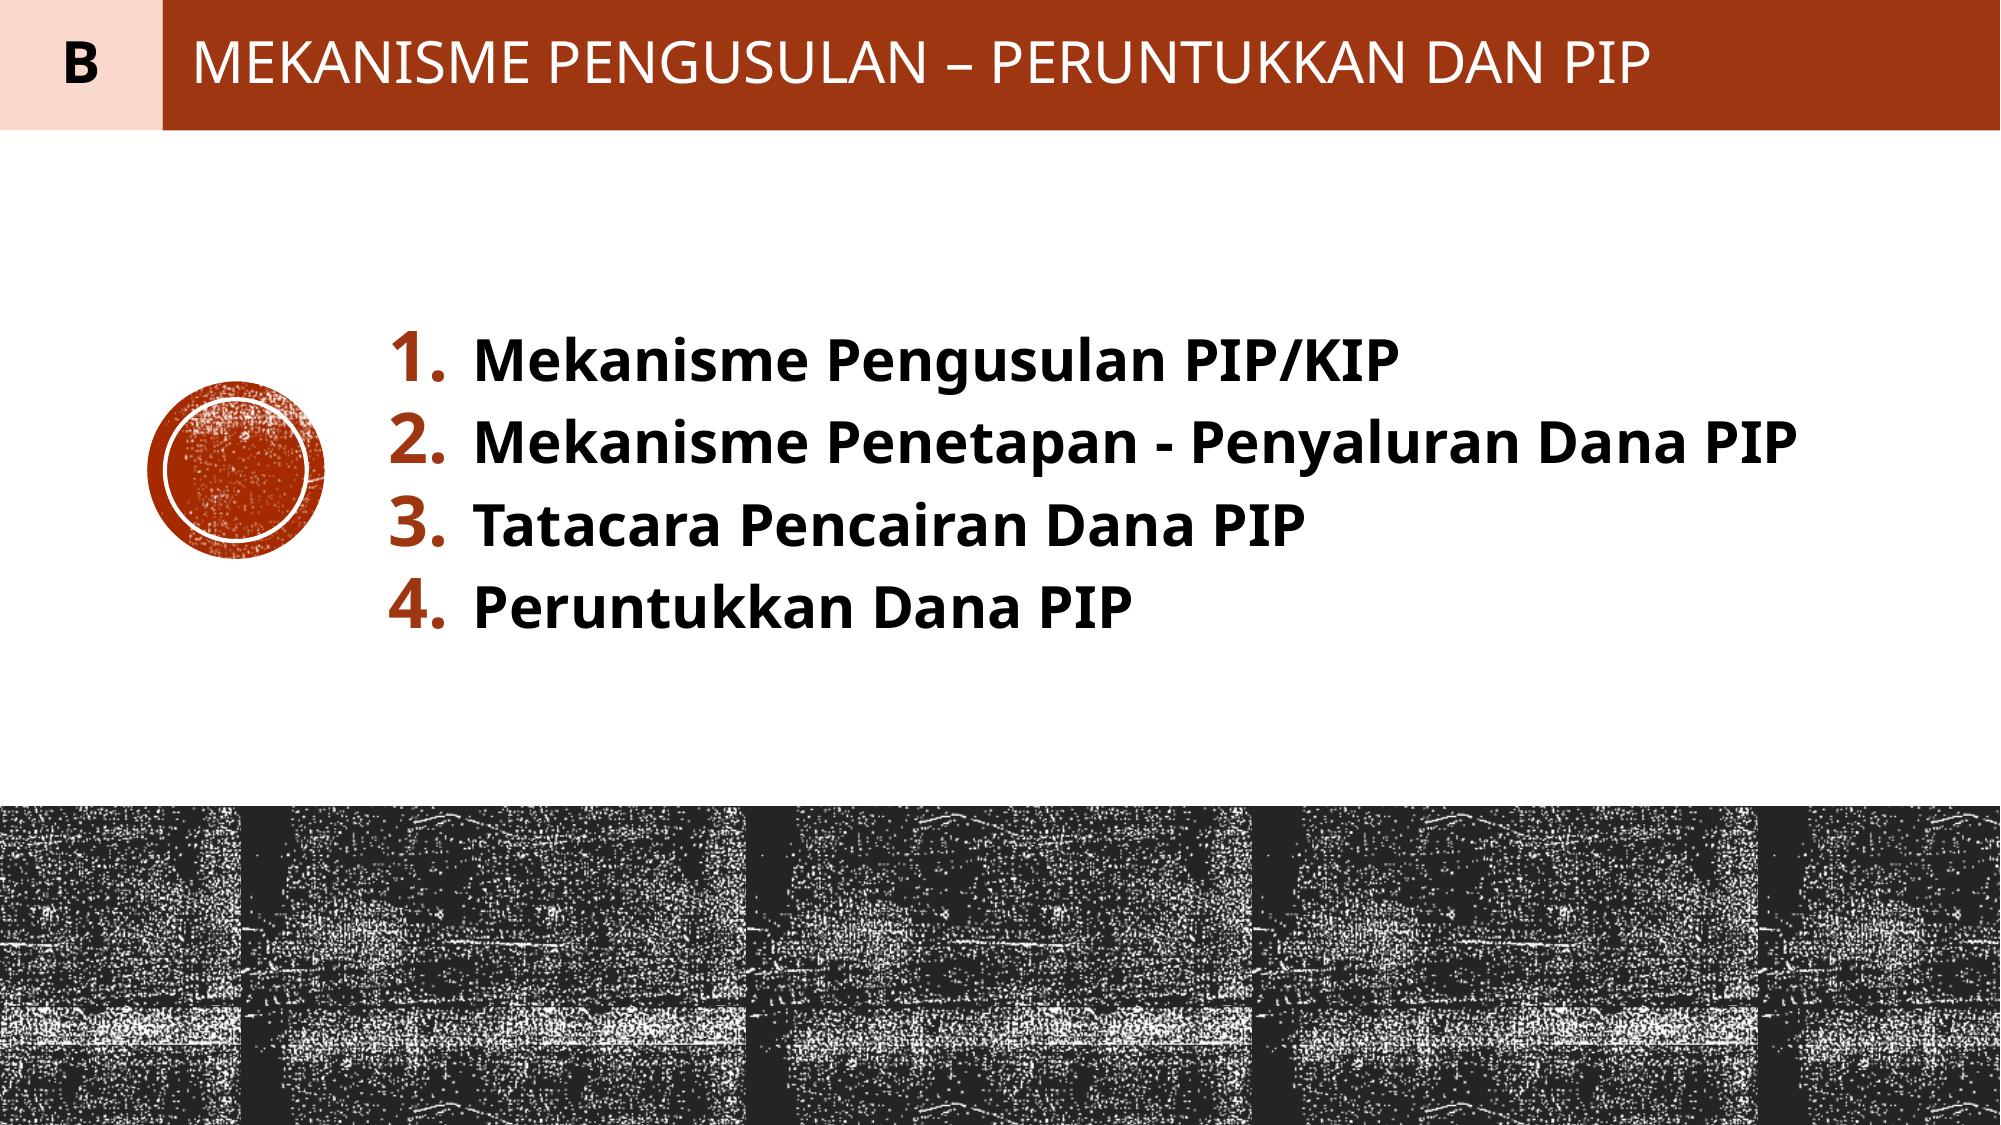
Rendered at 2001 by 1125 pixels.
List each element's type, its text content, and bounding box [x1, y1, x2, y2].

text_box MEKANISME PENGUSULAN – PERUNTUKKAN DAN PIP [162, 0, 2000, 131]
text_box B [0, 0, 162, 131]
list Mekanisme Pengusulan PIP/KIP Mekanisme Penetapan - Penyaluran Dana PIP Tatacara Pencairan Dana PIP Peruntukkan Dana PIP [373, 315, 1823, 687]
